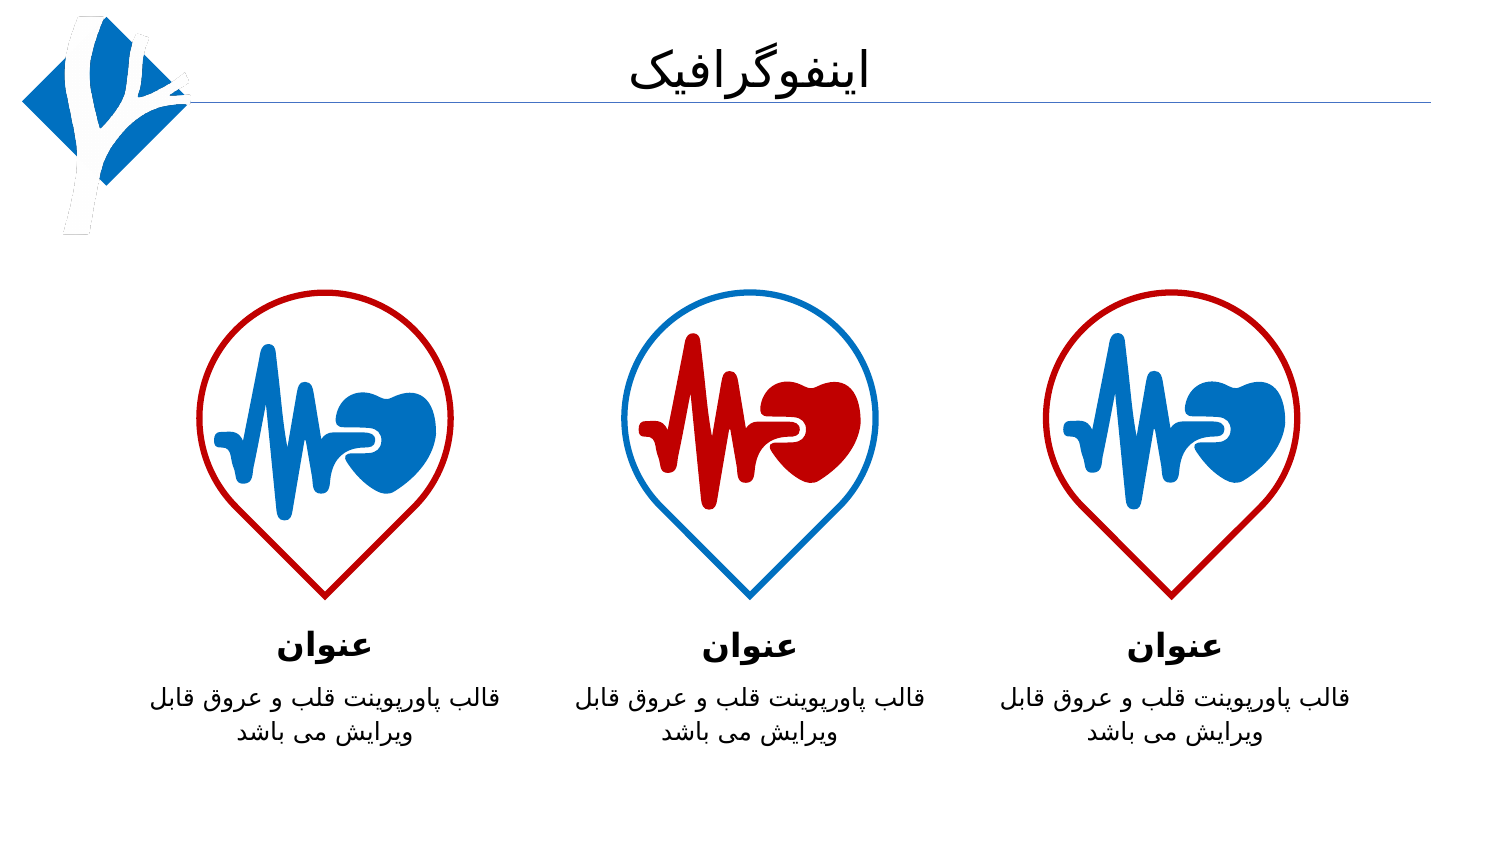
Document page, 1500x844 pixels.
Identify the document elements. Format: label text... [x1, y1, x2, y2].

text_box قالب پاورپوینت قلب و عروق قابل ویرایش می باشد [104, 661, 529, 750]
text_box [656, 291, 844, 333]
text_box [662, 510, 838, 598]
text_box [1063, 333, 1286, 510]
text_box قالب پاورپوینت قلب و عروق قابل ویرایش می باشد [529, 661, 954, 750]
picture [63, 16, 191, 235]
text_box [638, 333, 861, 510]
text_box [861, 357, 877, 480]
text_box [623, 358, 638, 478]
text_box [437, 359, 452, 478]
text_box [248, 521, 402, 598]
text_box [222, 291, 428, 344]
text_box عنوان [603, 603, 897, 661]
title اینفوگرافیک [364, 30, 1136, 105]
text_box [1077, 291, 1266, 333]
text_box [1084, 510, 1259, 598]
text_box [214, 344, 437, 521]
text_box [1044, 352, 1063, 484]
text_box عنوان [1028, 602, 1322, 661]
text_box [198, 357, 214, 480]
text_box [1286, 363, 1299, 473]
text_box عنوان [178, 602, 472, 661]
text_box قالب پاورپوینت قلب و عروق قابل ویرایش می باشد [954, 661, 1397, 750]
